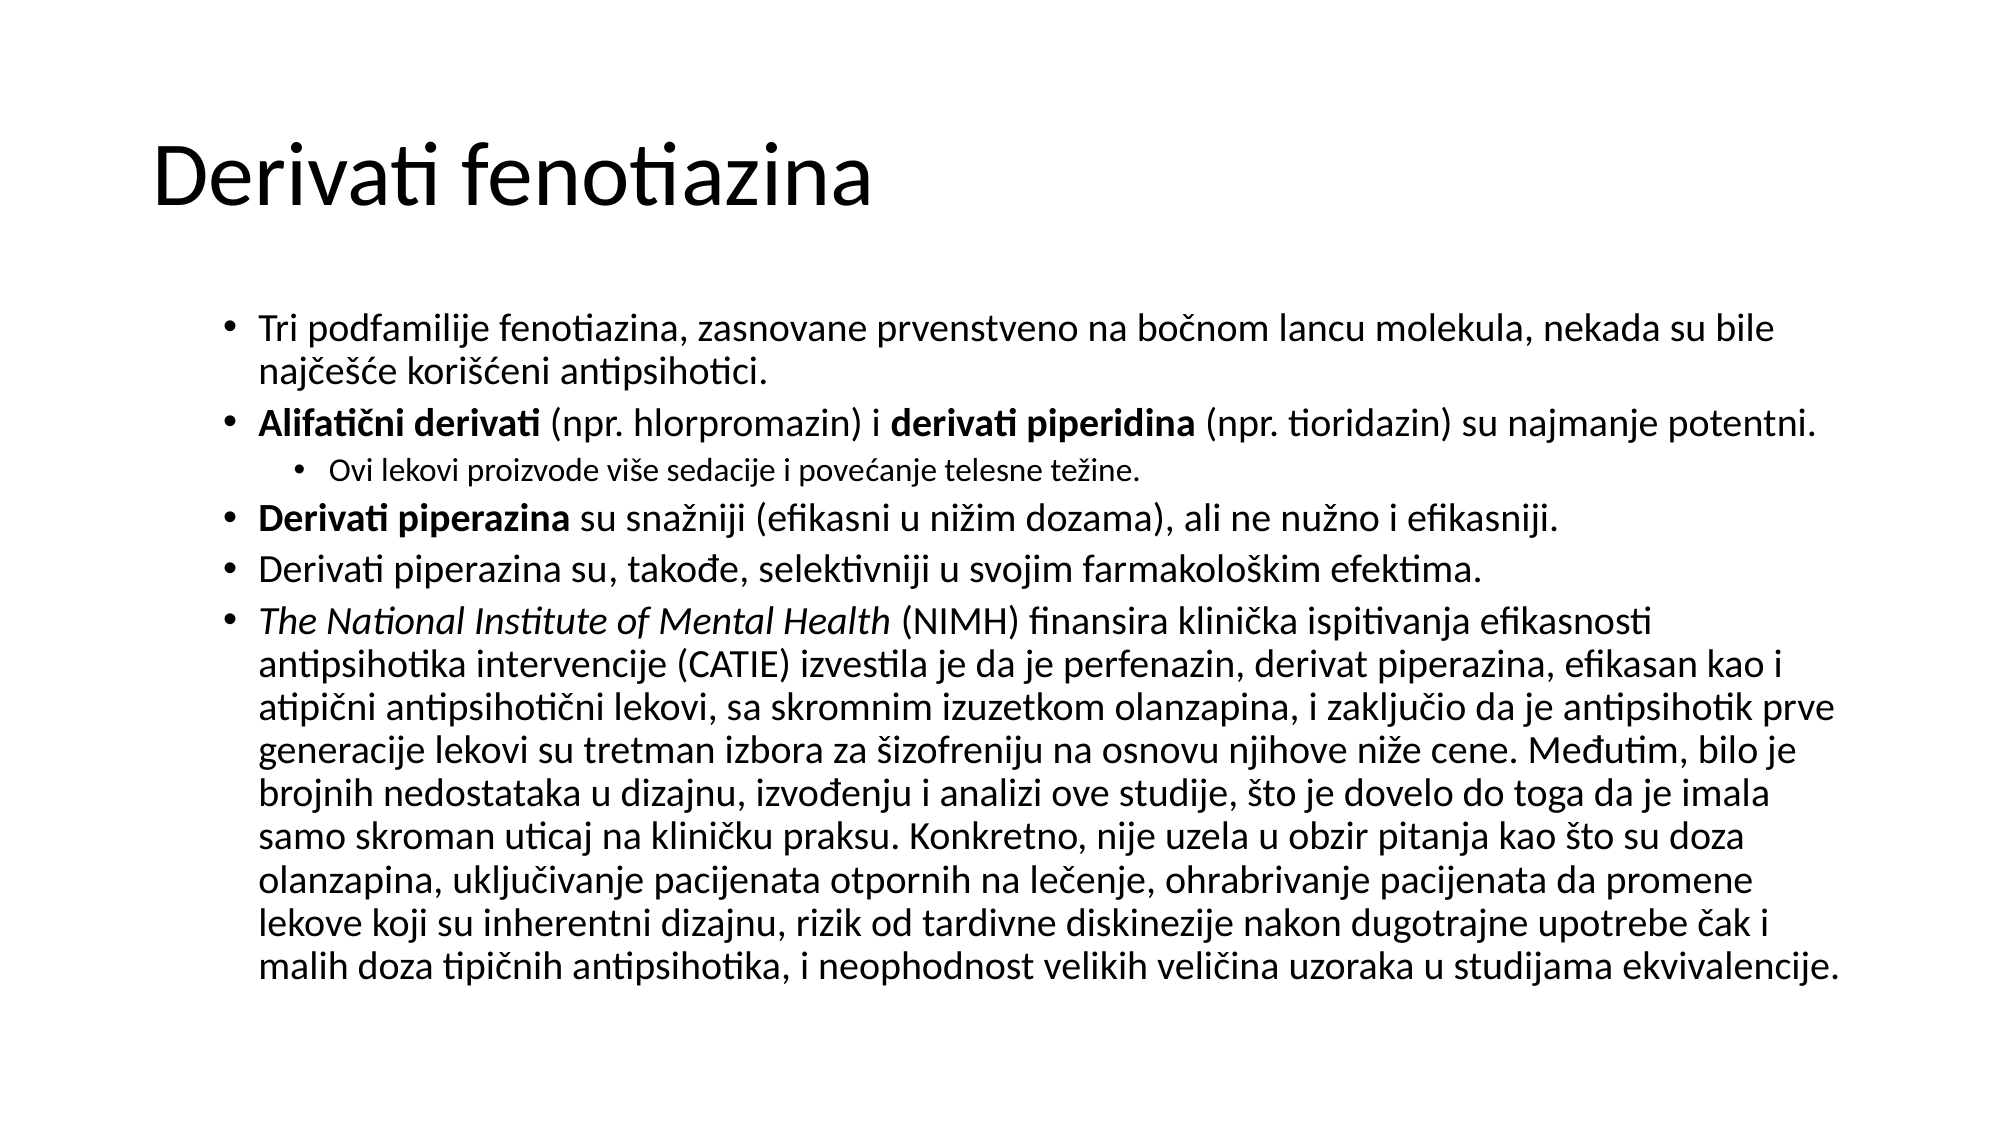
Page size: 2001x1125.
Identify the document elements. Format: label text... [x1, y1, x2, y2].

list Tri podfamilije fenotiazina, zasnovane prvenstveno na bočnom lancu molekula, nekada su bile najčešće korišćeni antipsihotici. Alifatični derivati (npr. hlorpromazin) i derivati piperidina (npr. tioridazin) su najmanje potentni. Ovi lekovi proizvode više sedacije i povećanje telesne težine. Derivati piperazina su snažniji (efikasni u nižim dozama), ali ne nužno i efikasniji. Derivati piperazina su, takođe, selektivniji u svojim farmakološkim efektima. The National Institute of Mental Health (NIMH) finansira klinička ispitivanja efikasnosti antipsihotika intervencije (CATIE) izvestila je da je perfenazin, derivat piperazina, efikasan kao i atipični antipsihotični lekovi, sa skromnim izuzetkom olanzapina, i zaključio da je antipsihotik prve generacije lekovi su tretman izbora za šizofreniju na osnovu njihove niže cene. Međutim, bilo je brojnih nedostataka u dizajnu, izvođenju i analizi ove studije, što je dovelo do toga da je imala samo skroman uticaj na kliničku praksu. Konkretno, nije uzela u obzir pitanja kao što su doza olanzapina, uključivanje pacijenata otpornih na lečenje, ohrabrivanje pacijenata da promene lekove koji su inherentni dizajnu, rizik od tardivne diskinezije nakon dugotrajne upotrebe čak i malih doza tipičnih antipsihotika, i neophodnost velikih veličina uzoraka u studijama ekvivalencije. [137, 299, 1863, 1014]
title Derivati fenotiazina [137, 59, 1863, 278]
